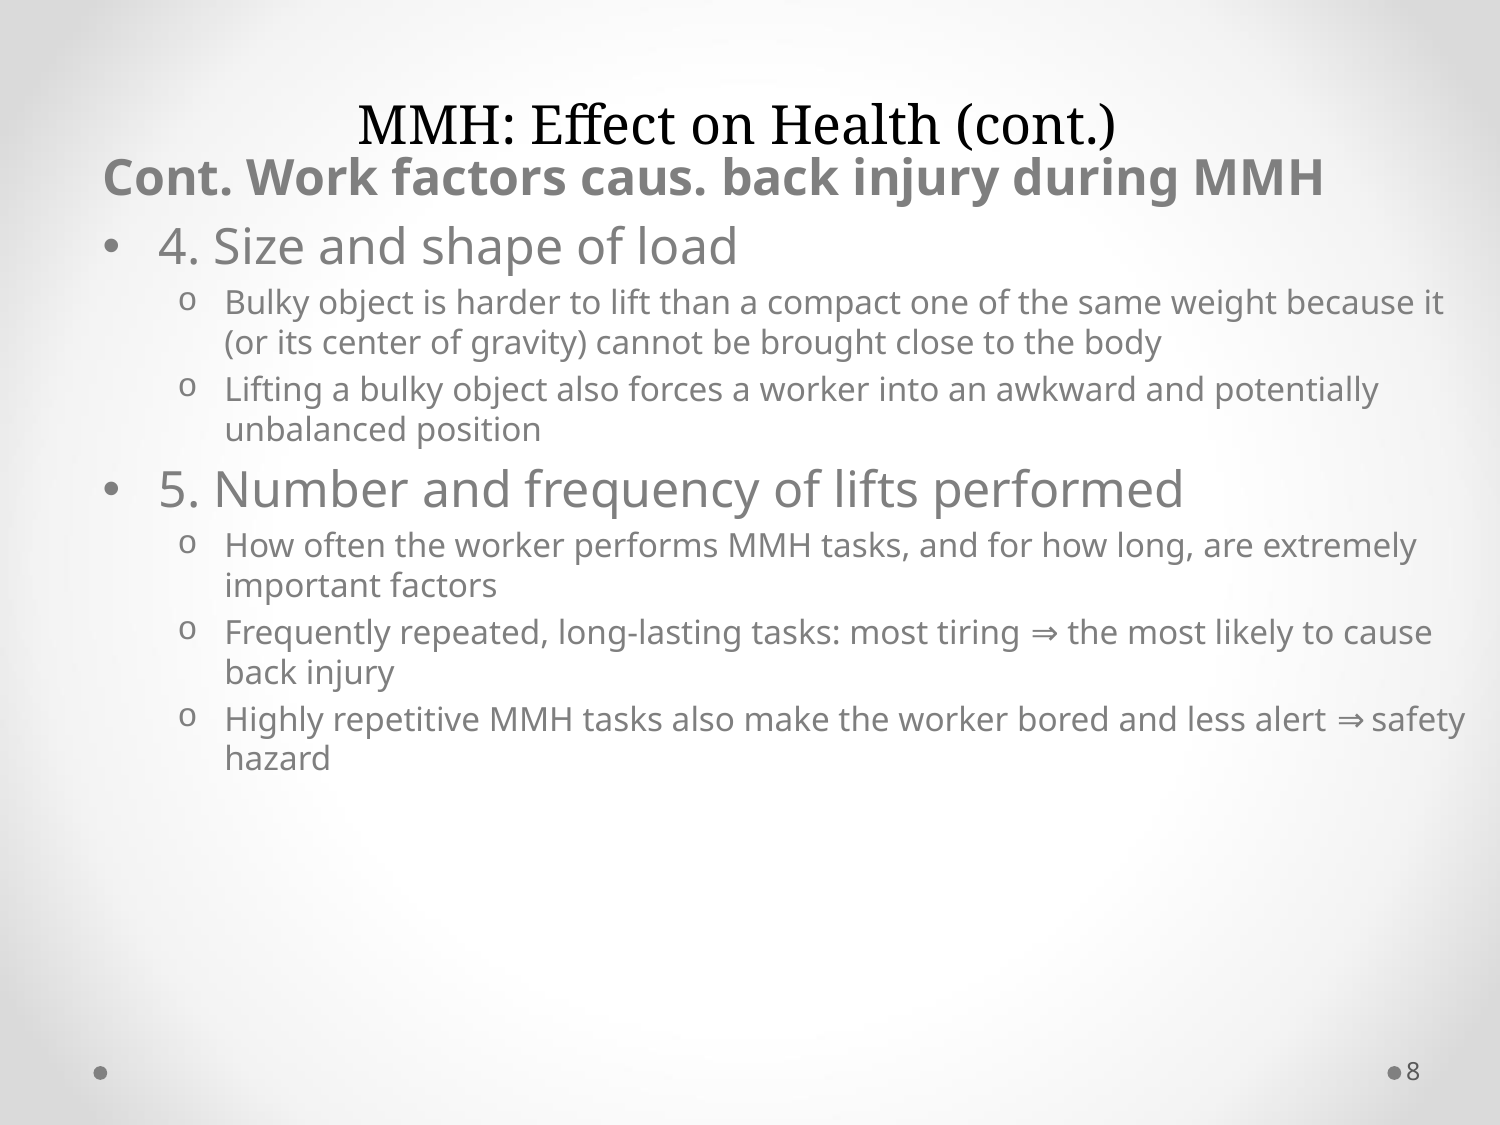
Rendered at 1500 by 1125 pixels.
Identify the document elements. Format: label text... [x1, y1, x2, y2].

picture [0, 0, 1500, 1125]
title MMH: Effect on Health (cont.) [62, 62, 1413, 163]
list Cont. Work factors caus. back injury during MMH 4. Size and shape of load Bulky object is harder to lift than a compact one of the same weight because it (or its center of gravity) cannot be brought close to the body Lifting a bulky object also forces a worker into an awkward and potentially unbalanced position 5. Number and frequency of lifts performed How often the worker performs MMH tasks, and for how long, are extremely important factors Frequently repeated, long-lasting tasks: most tiring ⇒ the most likely to cause back injury Highly repetitive MMH tasks also make the worker bored and less alert ⇒ safety hazard [87, 137, 1500, 1113]
slide_number 8 [1401, 1042, 1494, 1103]
